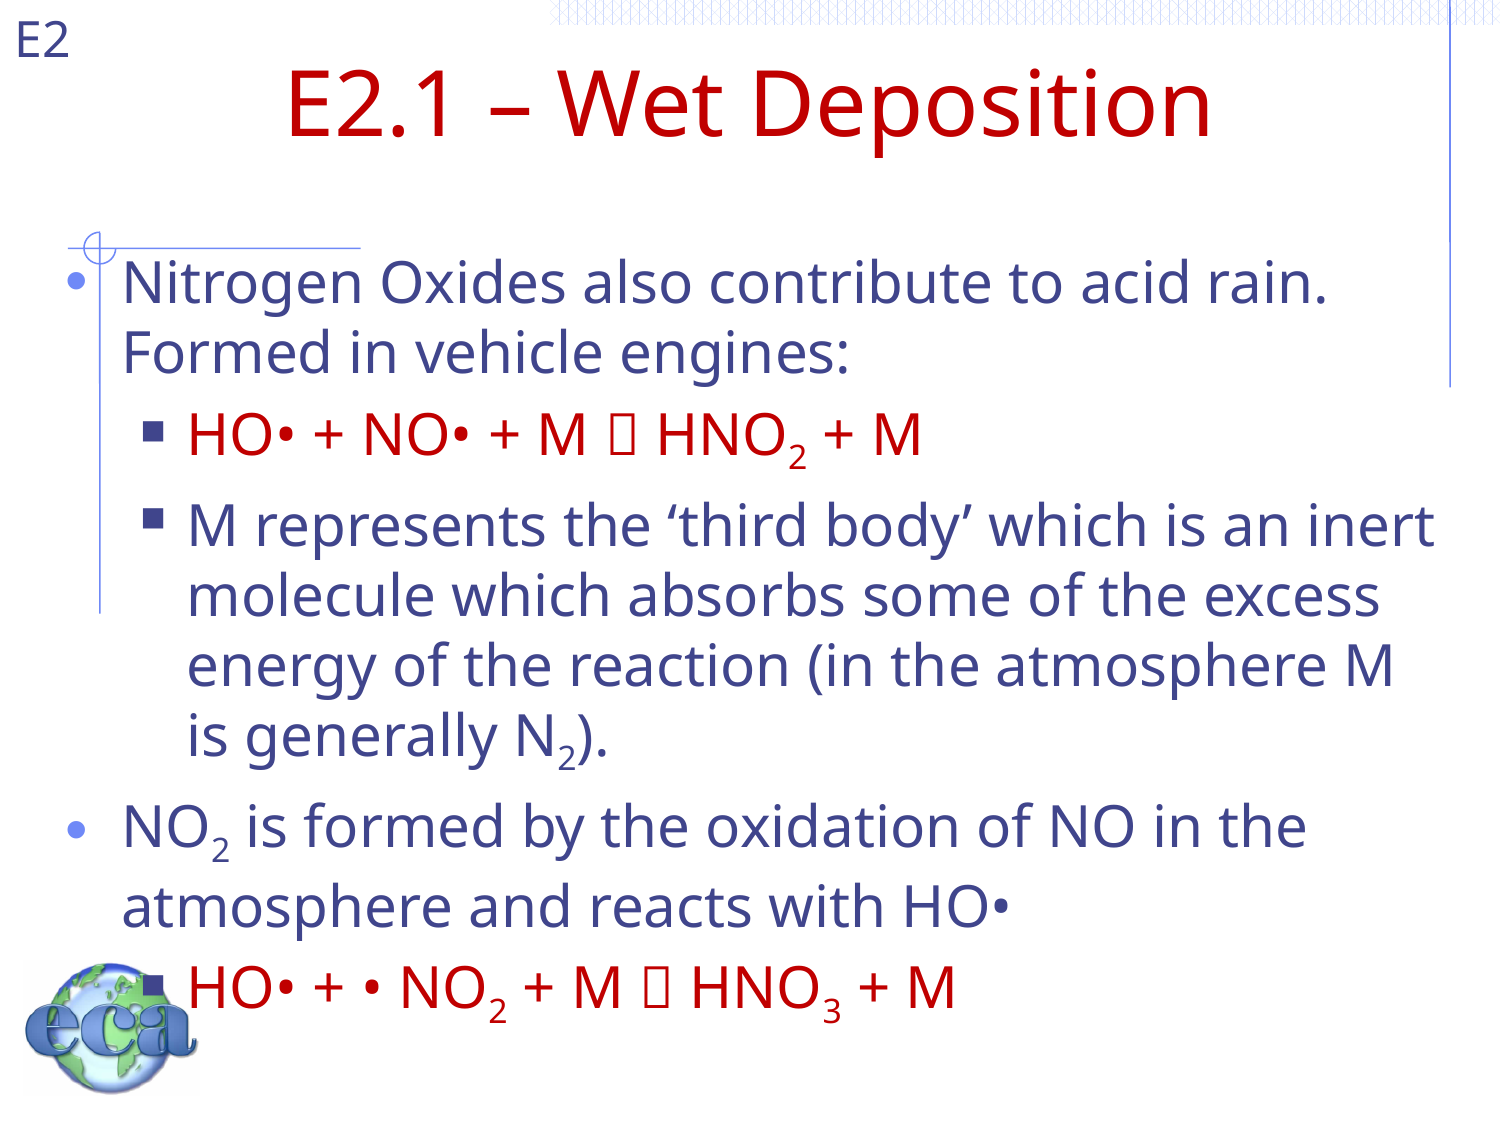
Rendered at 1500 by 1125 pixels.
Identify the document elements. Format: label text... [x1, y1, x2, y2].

picture [23, 960, 200, 1096]
title E2.1 – Wet Deposition [37, 24, 1463, 163]
list Nitrogen Oxides also contribute to acid rain. Formed in vehicle engines: HO• + NO• + M  HNO2 + M M represents the ‘third body’ which is an inert molecule which absorbs some of the excess energy of the reaction (in the atmosphere M is generally N2). NO2 is formed by the oxidation of NO in the atmosphere and reacts with HO• HO• + • NO2 + M  HNO3 + M [49, 237, 1463, 976]
